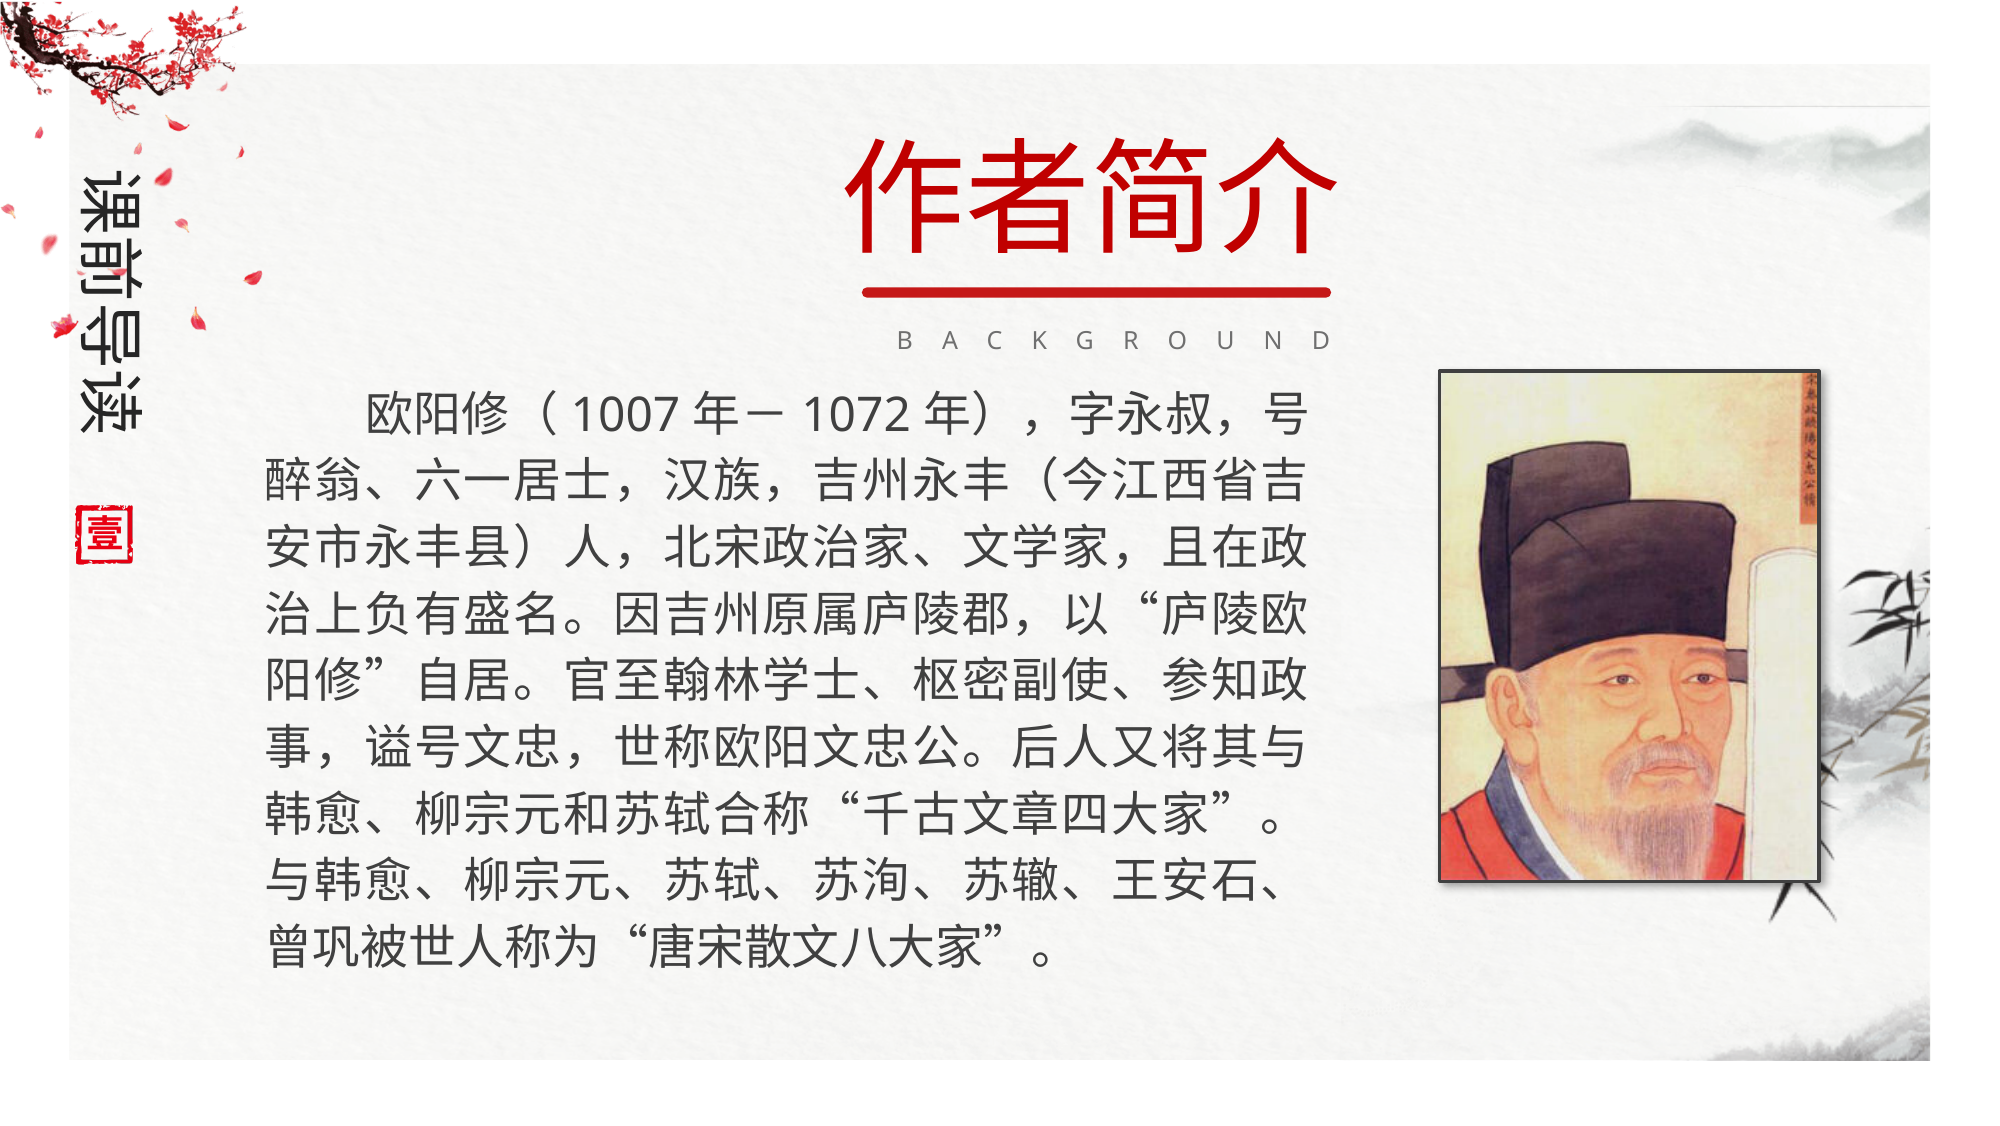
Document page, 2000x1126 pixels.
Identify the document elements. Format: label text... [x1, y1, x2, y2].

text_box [71, 502, 140, 565]
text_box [825, 109, 1367, 363]
text_box 课前导读 [50, 349, 161, 453]
text_box 欧阳修（1007年－1072年），字永叔，号醉翁、六一居士，汉族，吉州永丰（今江西省吉安市永丰县）人，北宋政治家、文学家，且在政治上负有盛名。因吉州原属庐陵郡，以“庐陵欧阳修”自居。官至翰林学士、枢密副使、参知政事，谥号文忠，世称欧阳文忠公。后人又将其与韩愈、柳宗元和苏轼合称“千古文章四大家”。与韩愈、柳宗元、苏轼、苏洵、苏辙、王安石、曾巩被世人称为“唐宋散文八大家”。 [249, 366, 1326, 982]
picture [0, 0, 1931, 1061]
